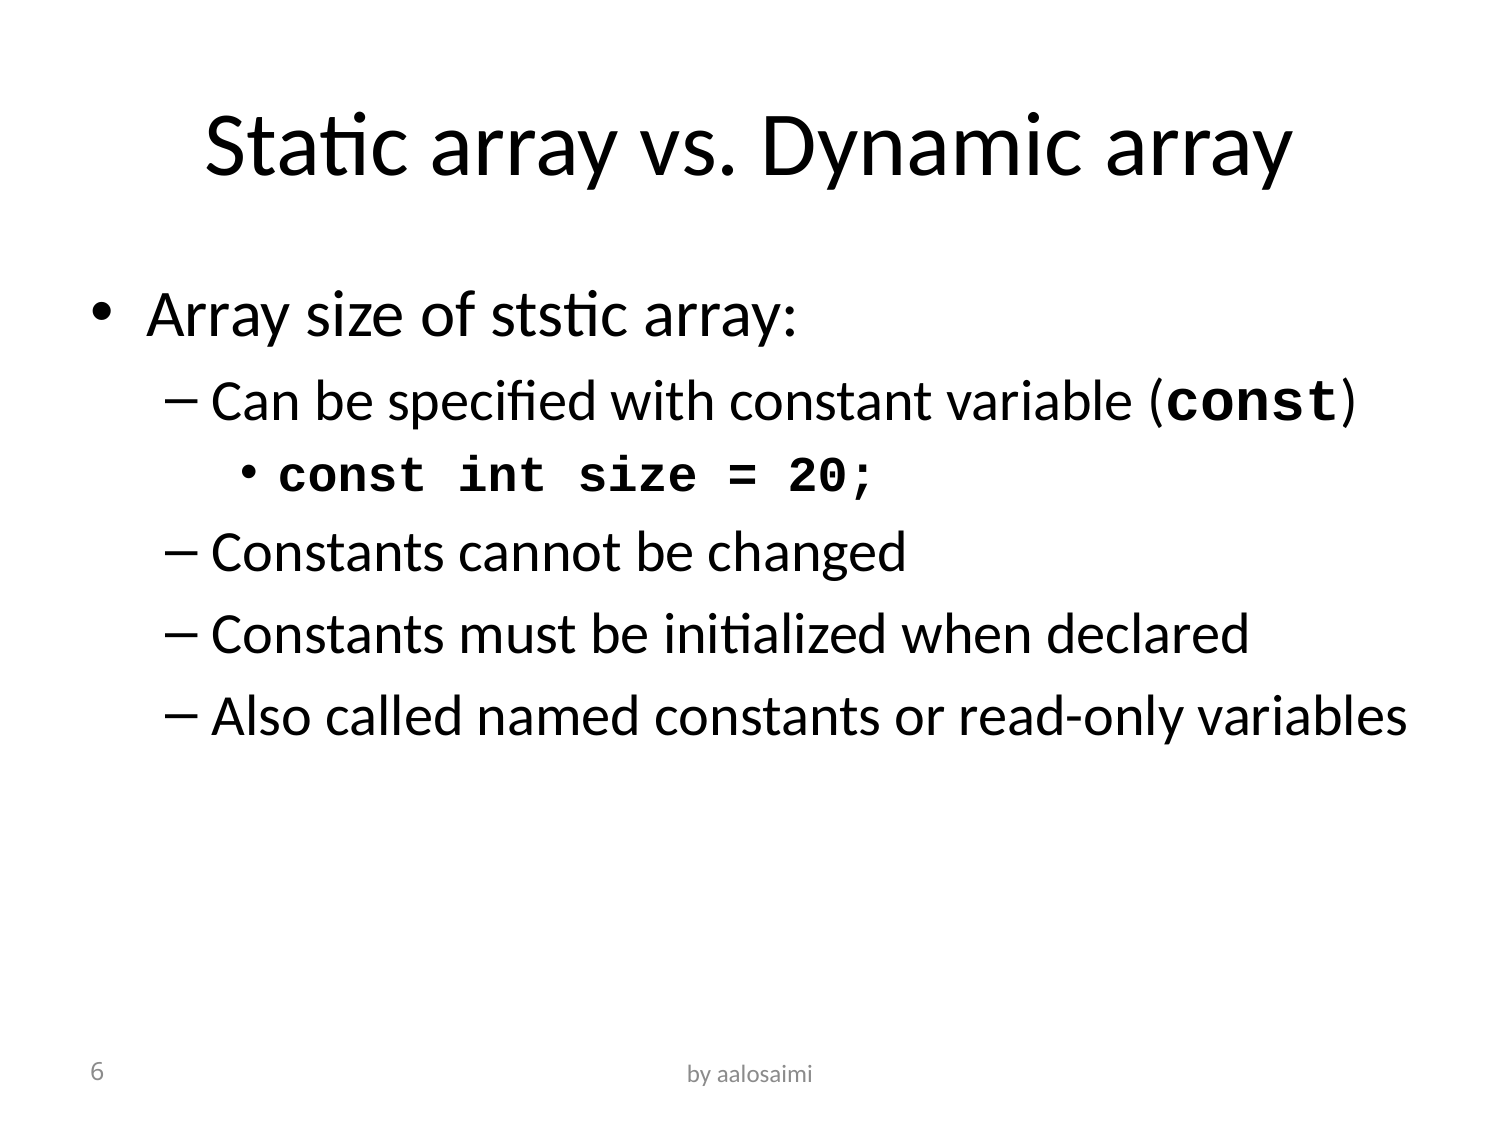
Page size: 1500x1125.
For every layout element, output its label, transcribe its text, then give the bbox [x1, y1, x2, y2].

list Array size of ststic array: Can be specified with constant variable (const) const int size = 20; Constants cannot be changed Constants must be initialized when declared Also called named constants or read-only variables [75, 262, 1425, 1005]
title Static array vs. Dynamic array [75, 45, 1425, 233]
footer by aalosaimi [512, 1042, 988, 1103]
slide_number 6 [75, 1042, 425, 1103]
